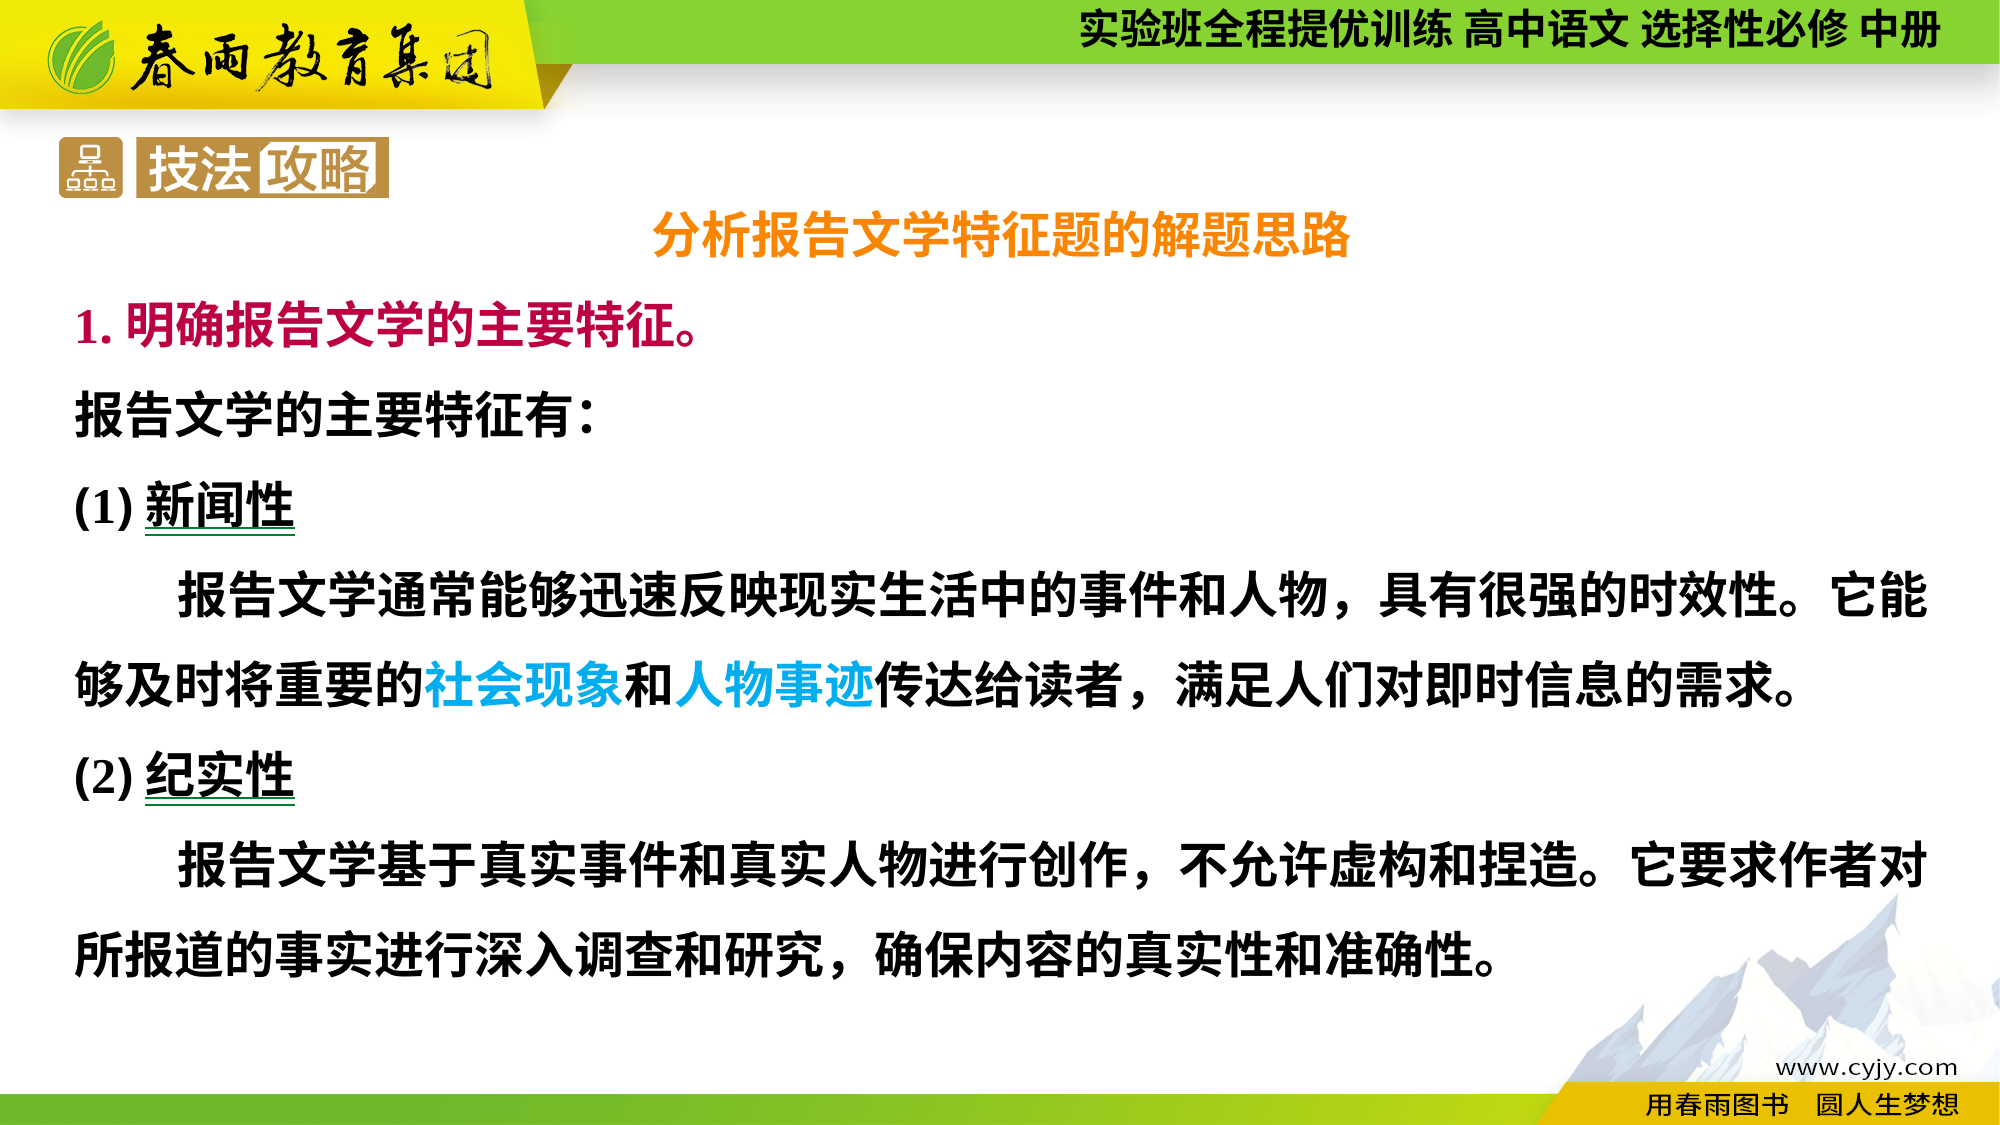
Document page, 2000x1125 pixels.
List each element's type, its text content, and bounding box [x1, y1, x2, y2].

list 分析报告文学特征题的解题思路 1.明确报告文学的主要特征。 报告文学的主要特征有： (1)新闻性 报告文学通常能够迅速反映现实生活中的事件和人物，具有很强的时效性。它能够及时将重要的社会现象和人物事迹传达给读者，满足人们对即时信息的需求。 (2)纪实性 报告文学基于真实事件和真实人物进行创作，不允许虚构和捏造。它要求作者对所报道的事实进行深入调查和研究，确保内容的真实性和准确性。 [59, 166, 1944, 988]
picture [0, 0, 2000, 1125]
